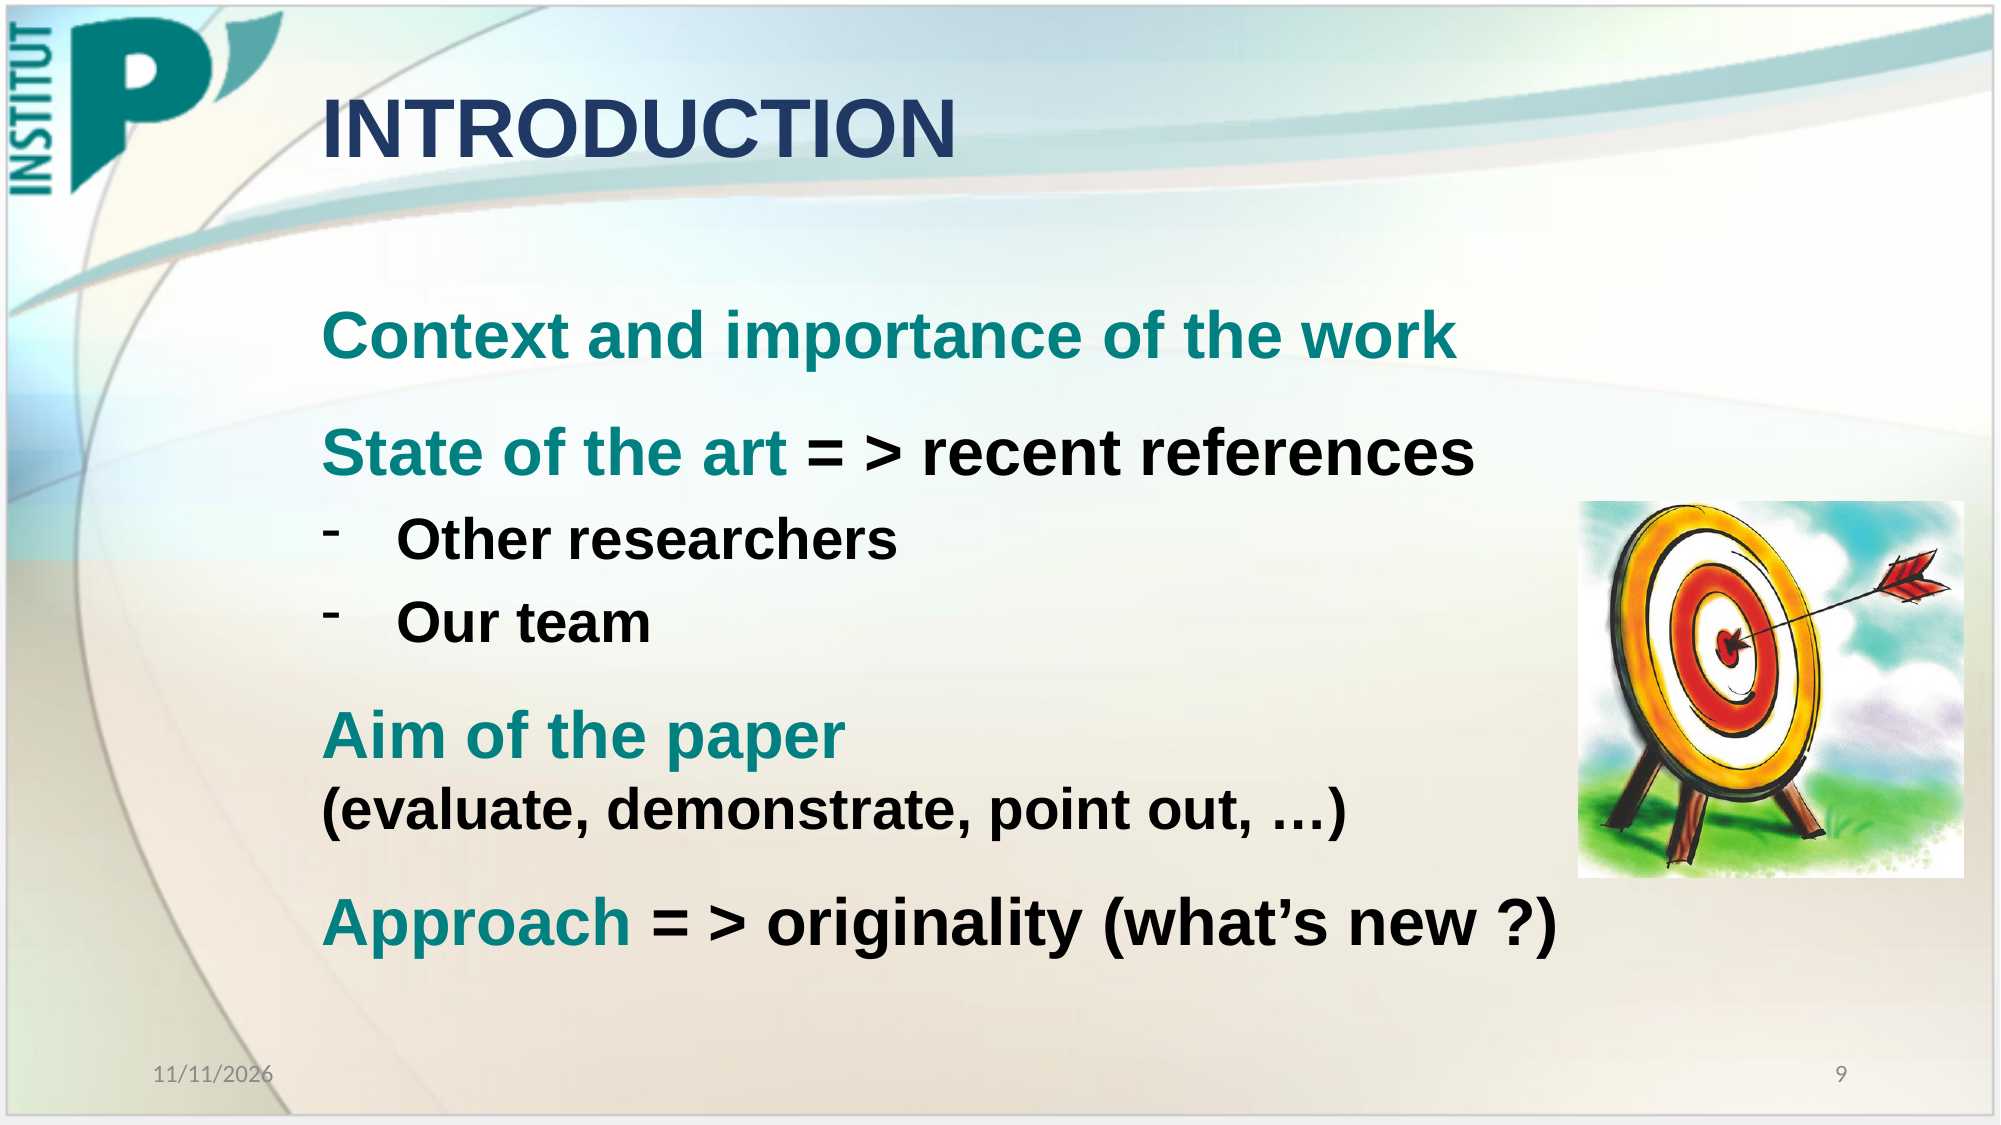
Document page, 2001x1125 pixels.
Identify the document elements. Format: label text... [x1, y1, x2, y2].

picture [0, 0, 2001, 1125]
picture [1578, 500, 1964, 878]
text_box INTRODUCTION Context and importance of the work State of the art = > recent references Other researchers Our team Aim of the paper (evaluate, demonstrate, point out, …) Approach = > originality (what’s new ?) [306, 66, 2000, 1125]
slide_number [137, 1042, 306, 1103]
